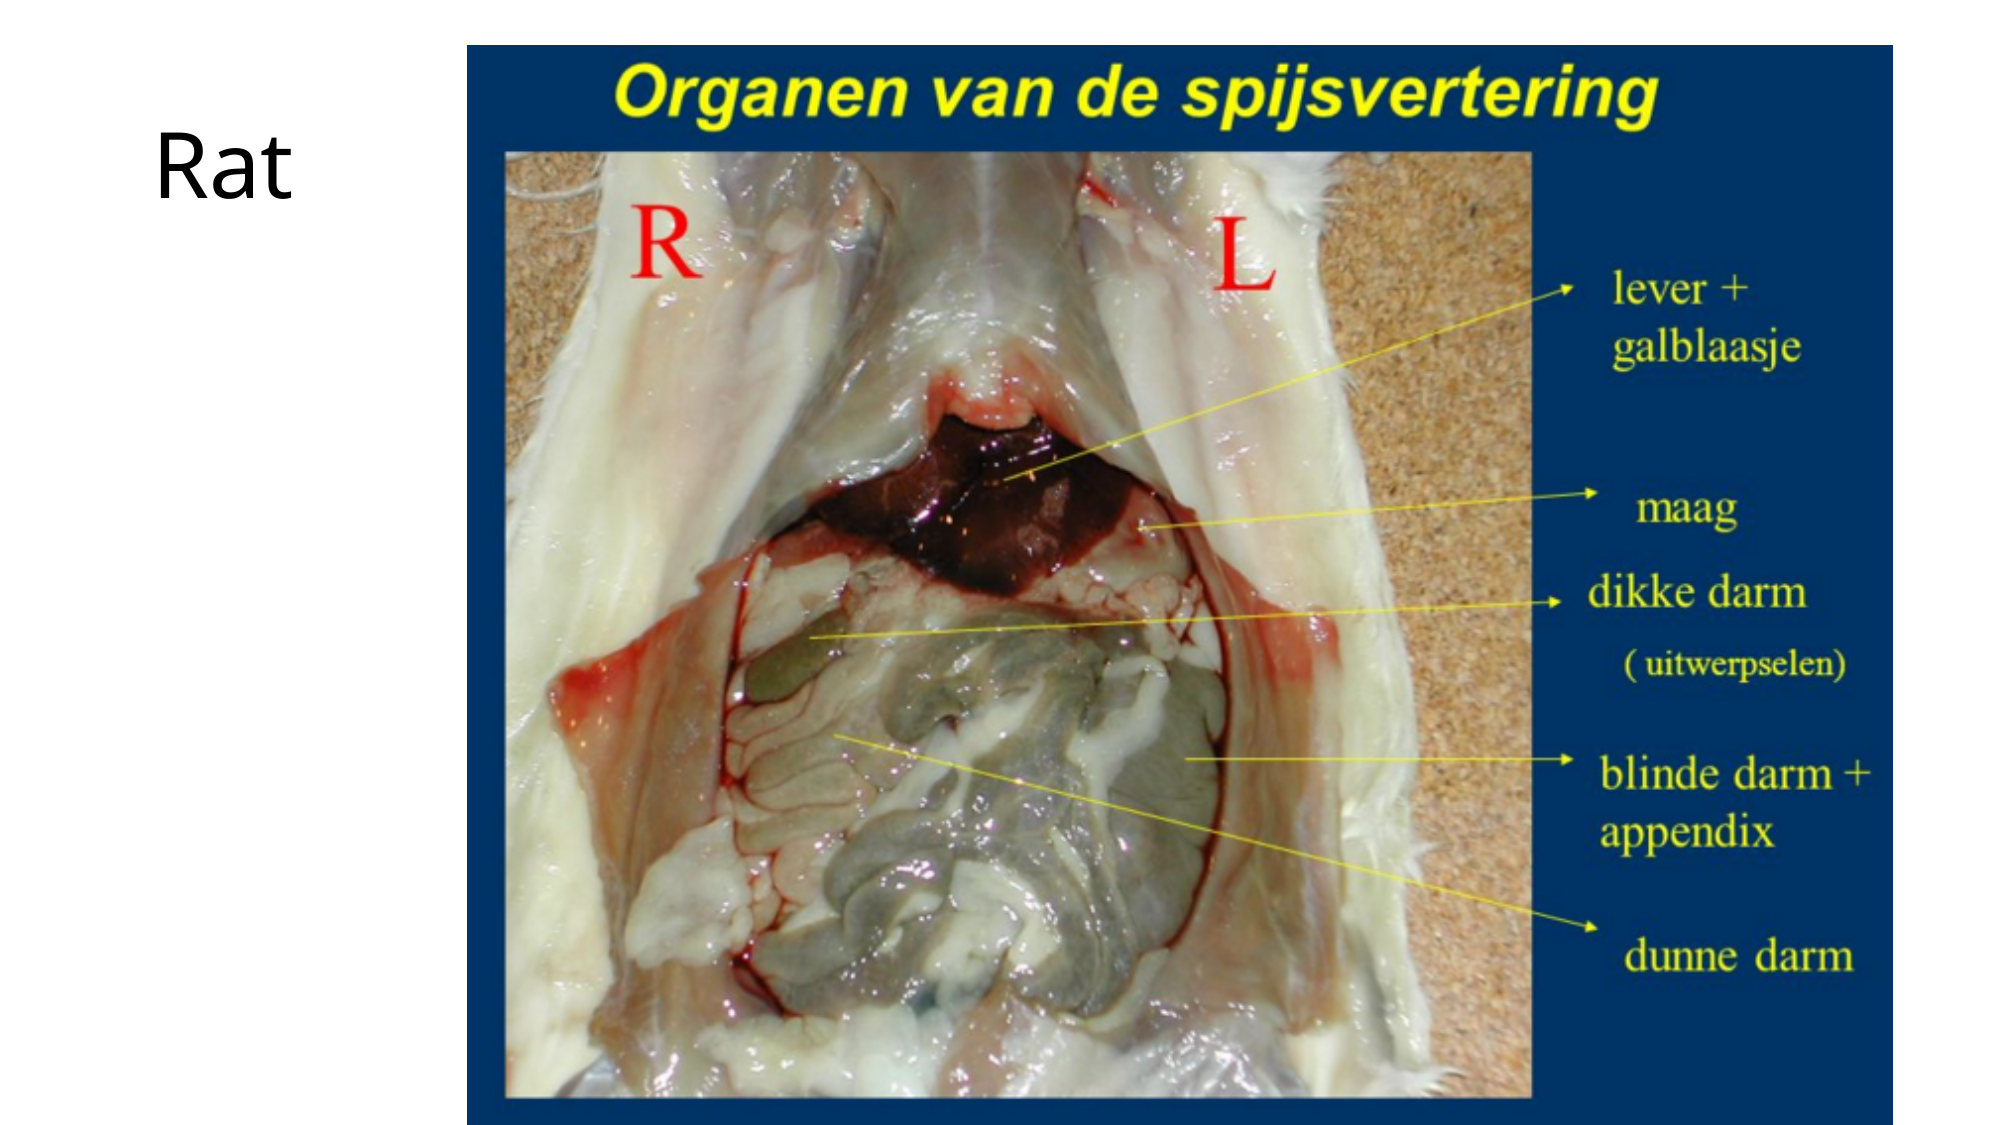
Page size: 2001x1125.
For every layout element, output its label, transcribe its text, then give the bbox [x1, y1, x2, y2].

title Rat [137, 59, 467, 278]
picture [467, 45, 1893, 1125]
